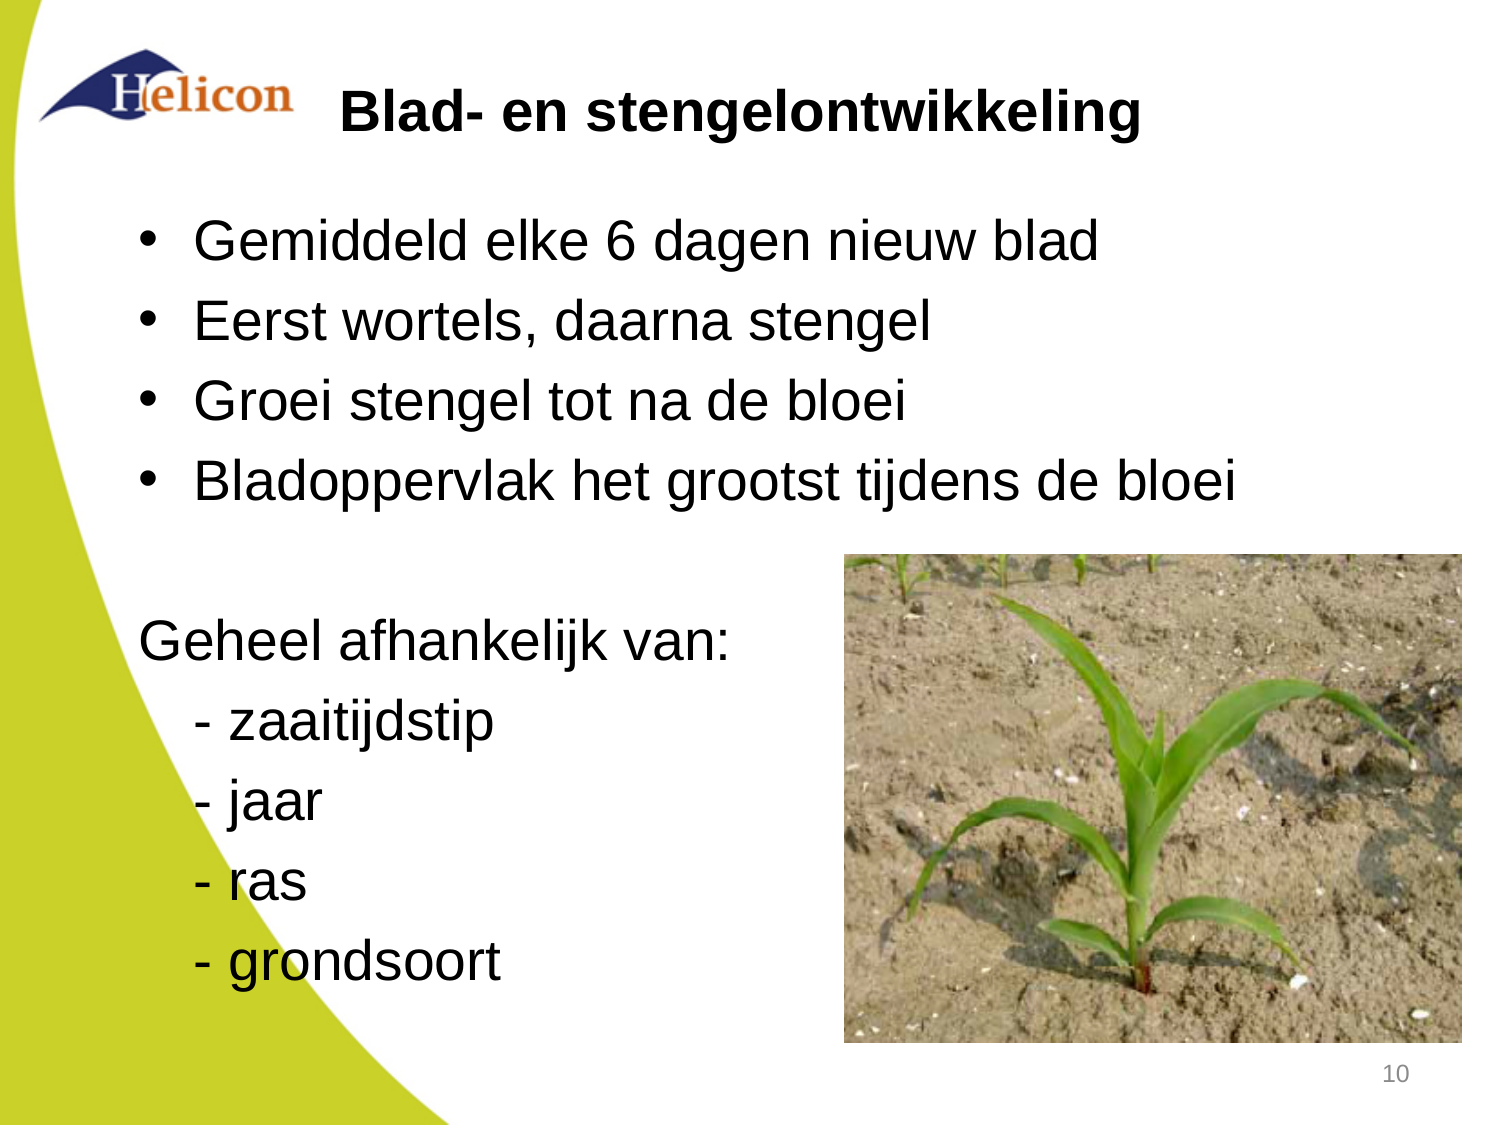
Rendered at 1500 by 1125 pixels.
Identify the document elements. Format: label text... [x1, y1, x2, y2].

title Blad- en stengelontwikkeling [324, 54, 1415, 161]
slide_number 10 [1074, 1051, 1425, 1103]
list Gemiddeld elke 6 dagen nieuw blad Eerst wortels, daarna stengel Groei stengel tot na de bloei Bladoppervlak het grootst tijdens de bloei Geheel afhankelijk van: - zaaitijdstip - jaar - ras - grondsoort [123, 196, 1425, 1005]
picture [0, 0, 1500, 1125]
